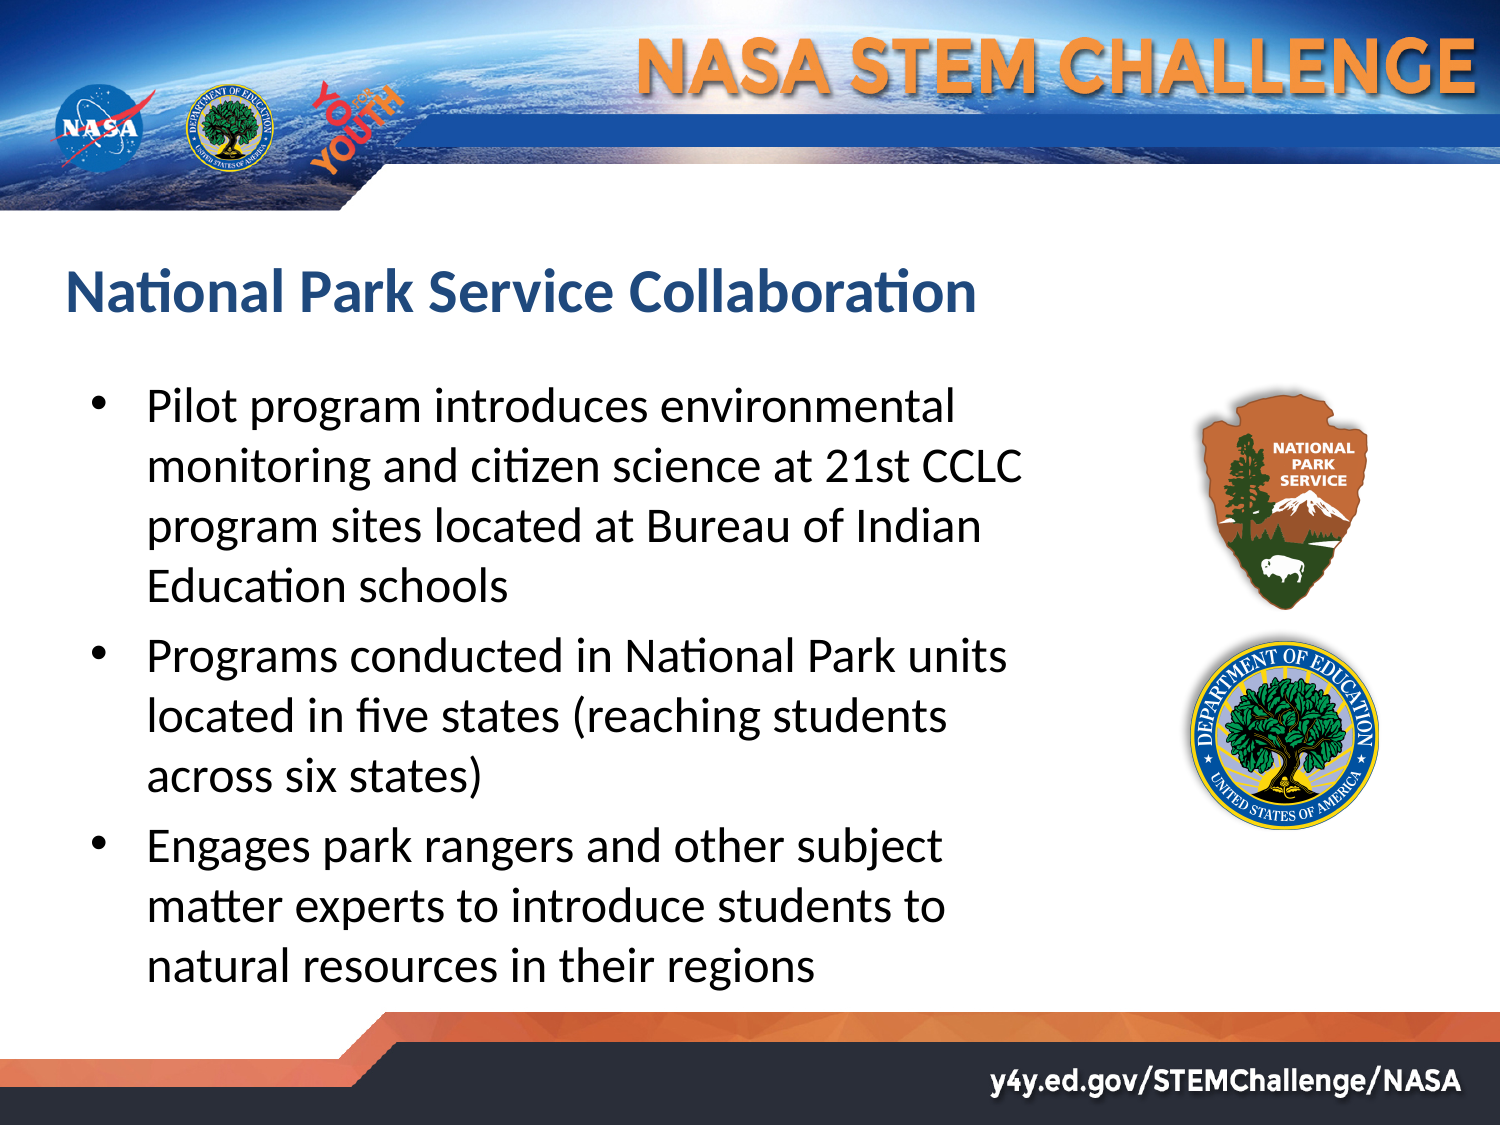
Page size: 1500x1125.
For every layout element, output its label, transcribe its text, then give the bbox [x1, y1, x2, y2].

picture [0, 0, 1500, 1125]
title National Park Service Collaboration [50, 209, 1500, 366]
list Pilot program introduces environmental monitoring and citizen science at 21st CCLC program sites located at Bureau of Indian Education schools Programs conducted in National Park units located in five states (reaching students across six states) Engages park rangers and other subject matter experts to introduce students to natural resources in their regions [75, 365, 1070, 1014]
